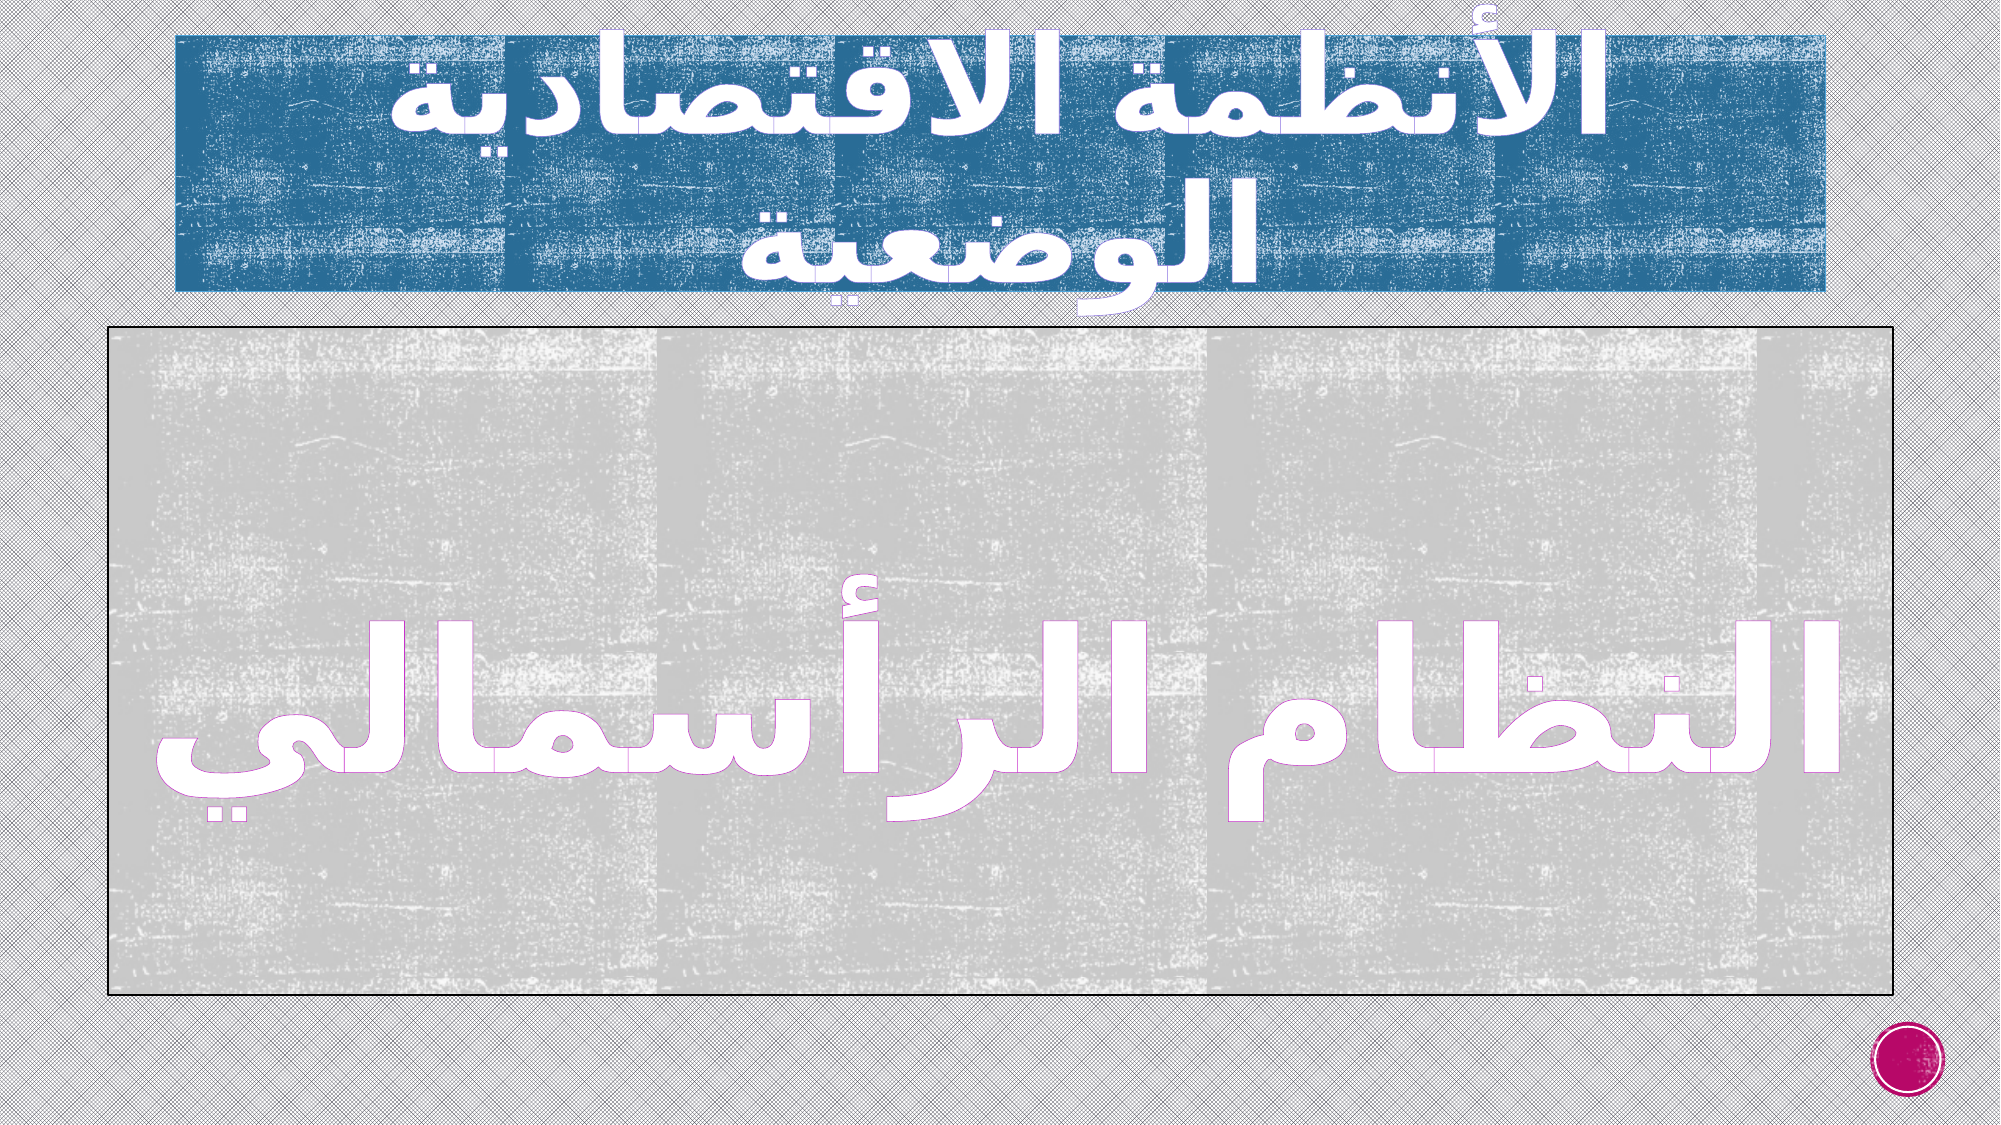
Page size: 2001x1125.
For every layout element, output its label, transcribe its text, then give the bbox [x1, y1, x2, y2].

list النظام الرأسمالي [107, 326, 1894, 996]
title الأنظمة الاقتصادية الوضعية [175, 35, 1826, 292]
